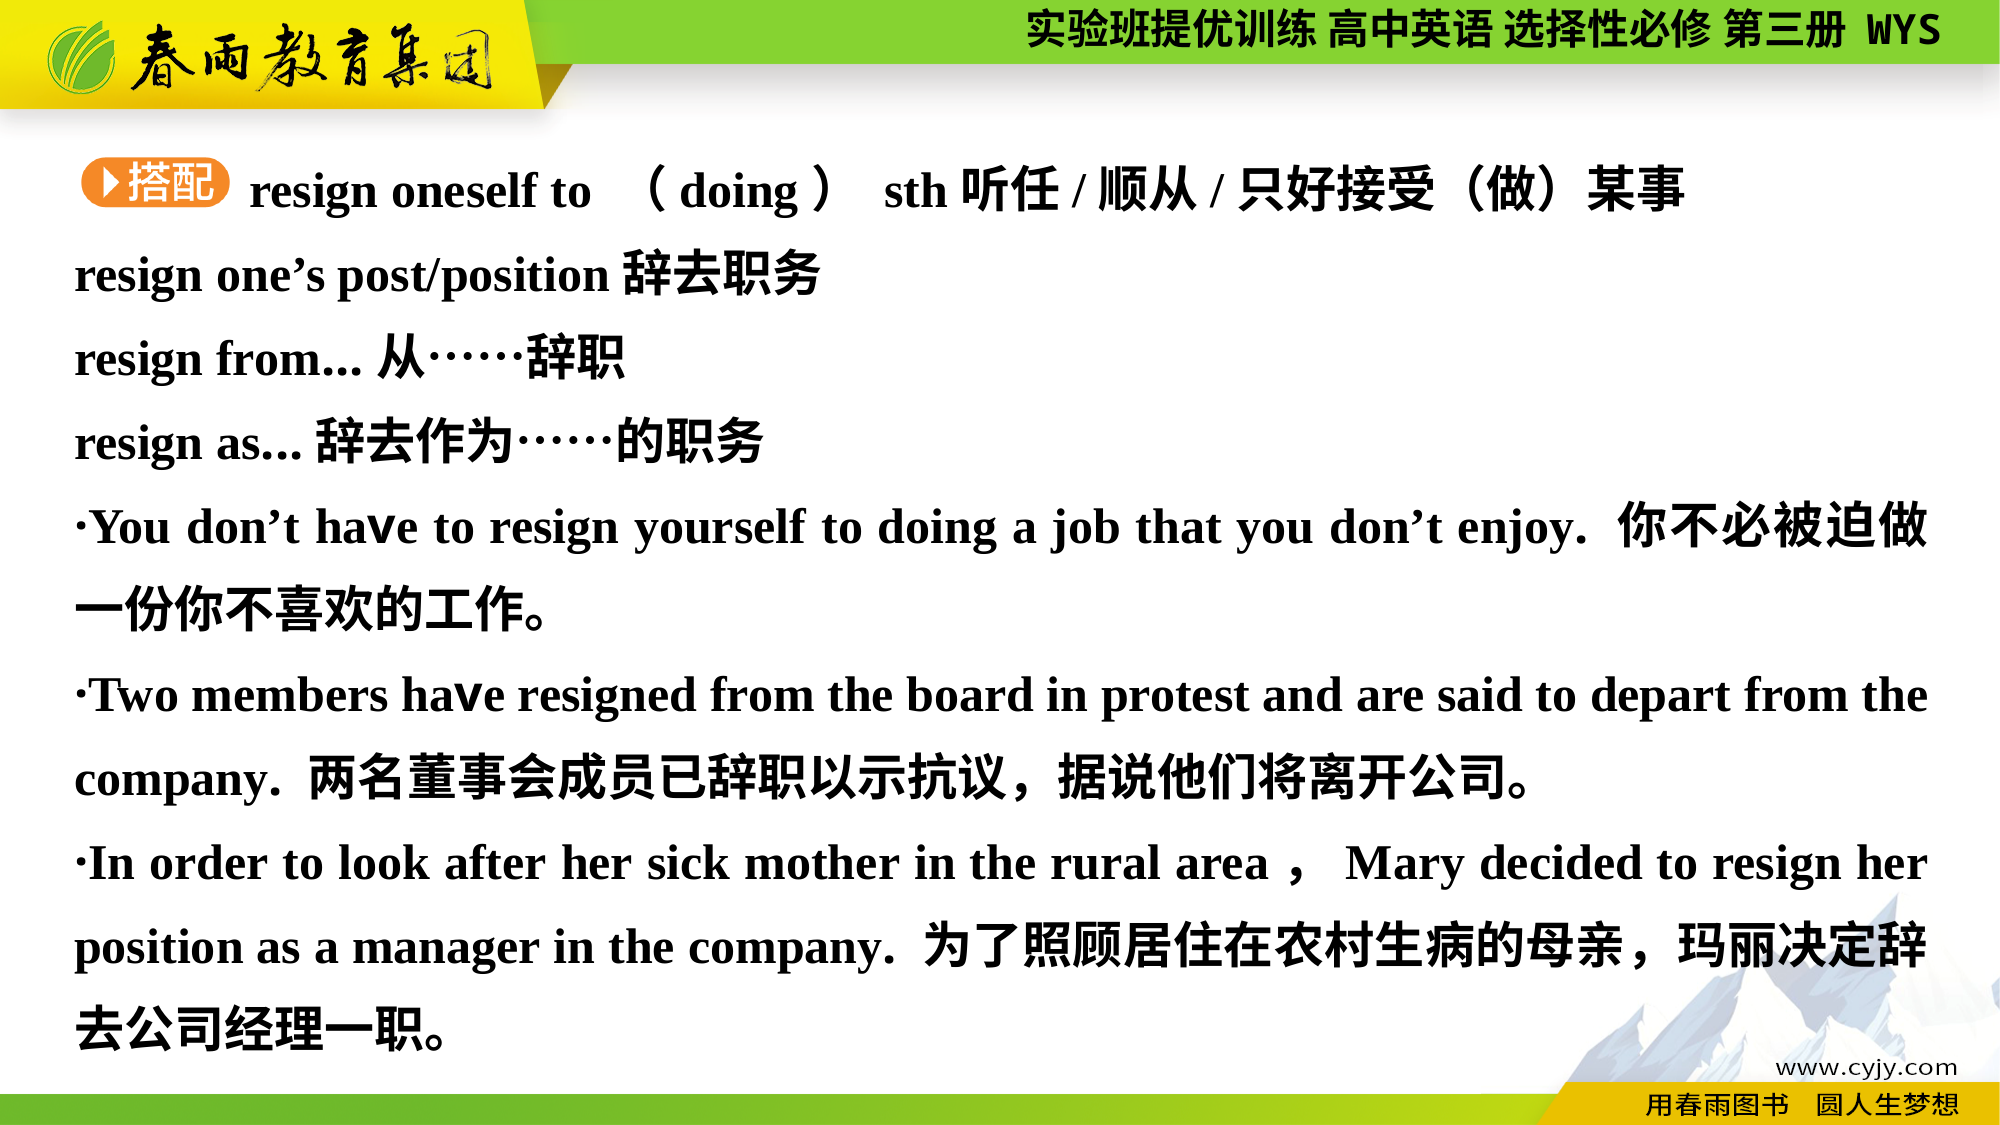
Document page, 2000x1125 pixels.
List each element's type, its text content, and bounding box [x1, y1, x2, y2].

list resign oneself to （doing） sth听任/顺从/只好接受（做）某事 resign one’s post/position辞去职务 resign from...从……辞职 resign as...辞去作为……的职务 ·You don’t have to resign yourself to doing a job that you don’t enjoy. 你不必被迫做一份你不喜欢的工作。 ·Two members have resigned from the board in protest and are said to depart from the company. 两名董事会成员已辞职以示抗议，据说他们将离开公司。 ·In order to look after her sick mother in the rural area，Mary decided to resign her position as a manager in the company. 为了照顾居住在农村生病的母亲，玛丽决定辞去公司经理一职。 [59, 126, 1944, 1075]
picture [0, 0, 2000, 1125]
